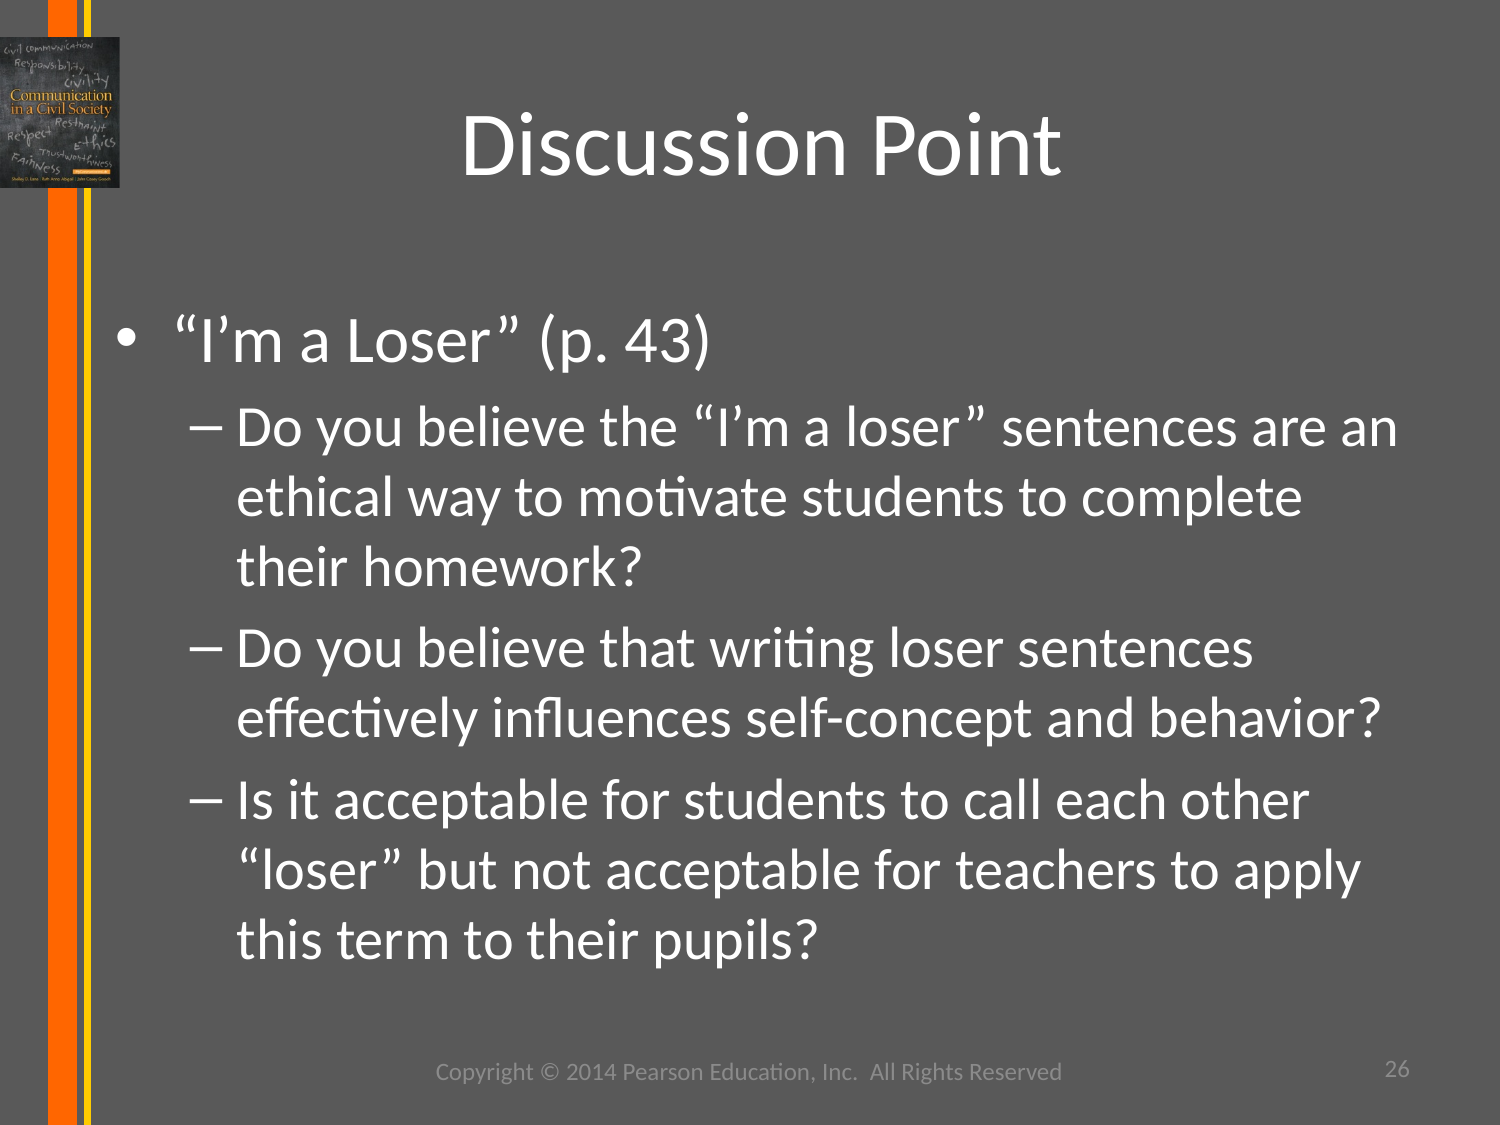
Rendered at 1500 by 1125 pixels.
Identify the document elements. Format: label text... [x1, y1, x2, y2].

list “I’m a Loser” (p. 43) Do you believe the “I’m a loser” sentences are an ethical way to motivate students to complete their homework? Do you believe that writing loser sentences effectively influences self-concept and behavior? Is it acceptable for students to call each other “loser” but not acceptable for teachers to apply this term to their pupils? [99, 262, 1426, 1006]
picture [0, 37, 120, 188]
footer Copyright © 2014 Pearson Education, Inc. All Rights Reserved [75, 1037, 1425, 1103]
slide_number 26 [1074, 1037, 1425, 1098]
title Discussion Point [99, 44, 1426, 233]
